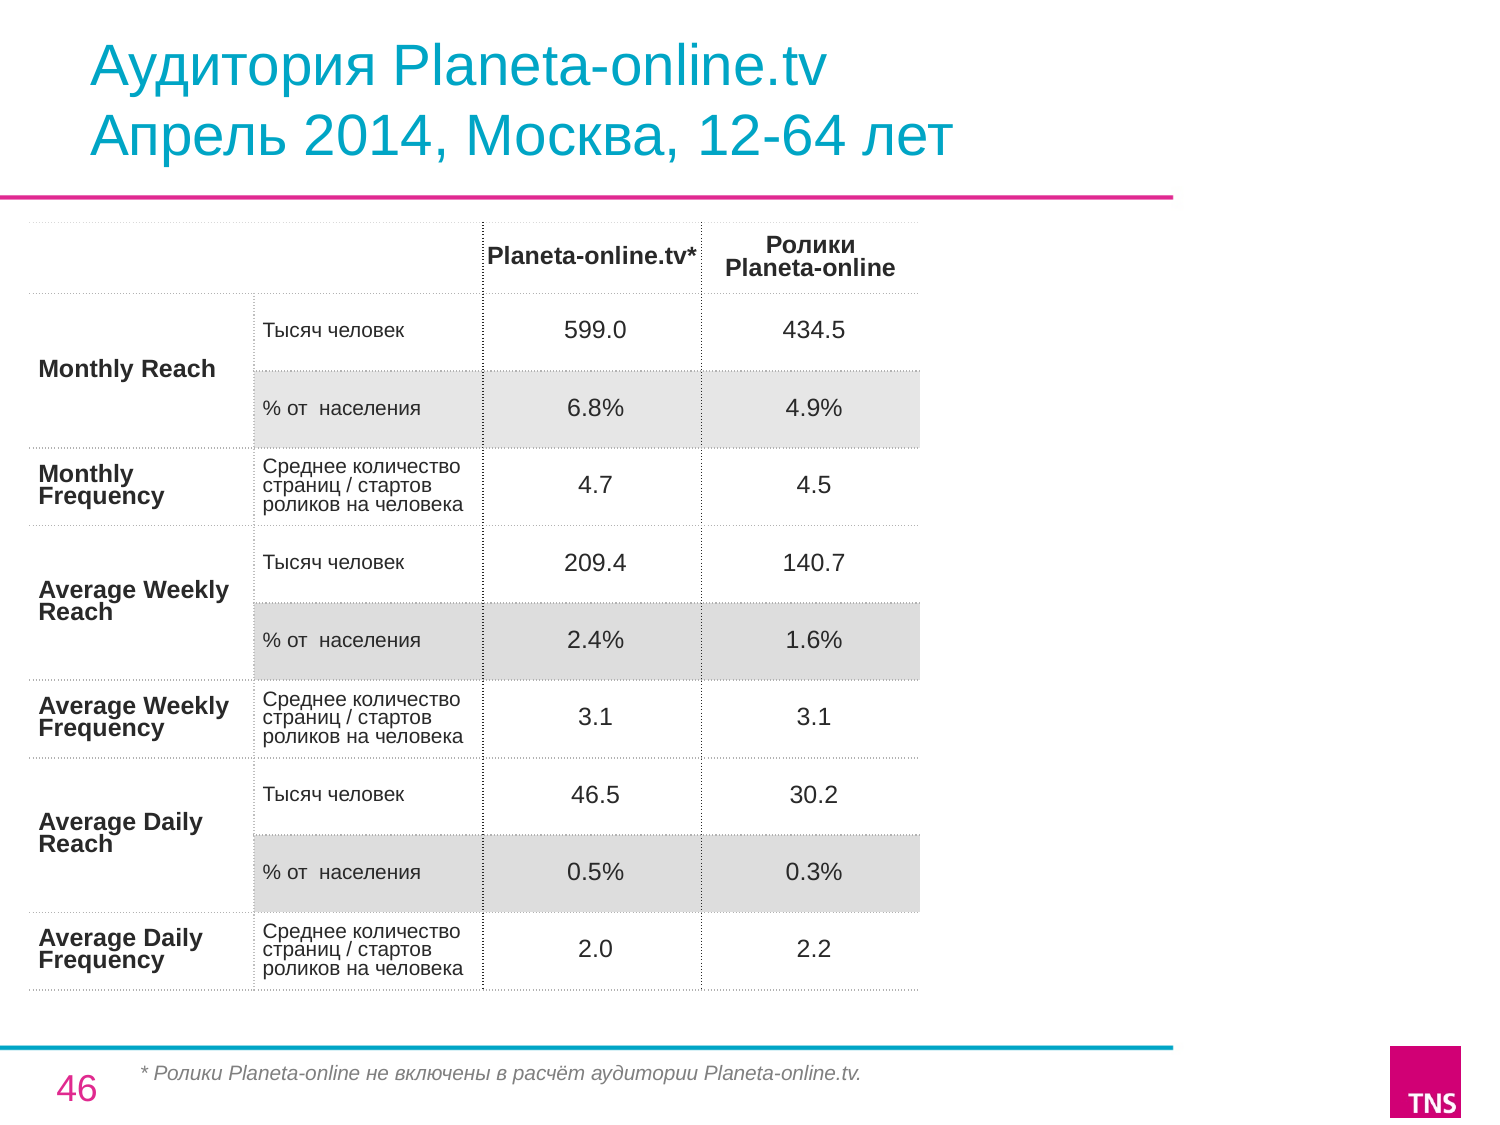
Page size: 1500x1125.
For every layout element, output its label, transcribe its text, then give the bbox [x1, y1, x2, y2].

table_cell Тысяч человек [254, 526, 483, 603]
table_cell 2.2 [701, 912, 920, 990]
table_header Planeta-online.tv* [483, 223, 701, 294]
table_cell Тысяч человек [254, 294, 483, 371]
table_cell 2.4% [483, 603, 701, 680]
table_cell 46.5 [483, 758, 701, 835]
table_cell Average Daily Frequency [29, 912, 254, 990]
table_cell 2.0 [483, 912, 701, 990]
table_cell 3.1 [701, 680, 920, 758]
table_cell Monthly Frequency [29, 448, 254, 526]
table_cell 3.1 [483, 680, 701, 758]
table_cell Average Weekly Frequency [29, 680, 254, 758]
picture [0, 0, 1500, 1125]
table_cell 6.8% [483, 371, 701, 448]
text_box * Ролики Planeta-online не включены в расчёт аудитории Planeta-online.tv. [124, 1052, 1463, 1092]
table_cell 599.0 [483, 294, 701, 371]
table_cell 140.7 [701, 526, 920, 603]
table_cell Среднее количество страниц / стартов роликов на человека [254, 448, 483, 526]
table_cell Average Daily Reach [29, 758, 254, 912]
title Аудитория Planeta-online.tv Апрель 2014, Москва, 12-64 лет [74, 8, 1476, 187]
table_cell 1.6% [701, 603, 920, 680]
table_cell % от населения [254, 603, 483, 680]
table_cell Monthly Reach [29, 294, 254, 448]
table_header Ролики Planeta-online [701, 223, 920, 294]
table_cell % от населения [254, 835, 483, 912]
table_cell 4.5 [701, 448, 920, 526]
table_cell Среднее количество страниц / стартов роликов на человека [254, 912, 483, 990]
table_cell 0.3% [701, 835, 920, 912]
table_cell Среднее количество страниц / стартов роликов на человека [254, 680, 483, 758]
table_cell Average Weekly Reach [29, 526, 254, 680]
table_cell Тысяч человек [254, 758, 483, 835]
table_cell 434.5 [701, 294, 920, 371]
table_header [29, 223, 483, 294]
table_cell 209.4 [483, 526, 701, 603]
table_cell % от населения [254, 371, 483, 448]
table_cell 30.2 [701, 758, 920, 835]
table_cell 0.5% [483, 835, 701, 912]
table_cell 4.7 [483, 448, 701, 526]
slide_number 46 [40, 1055, 392, 1125]
table_cell 4.9% [701, 371, 920, 448]
